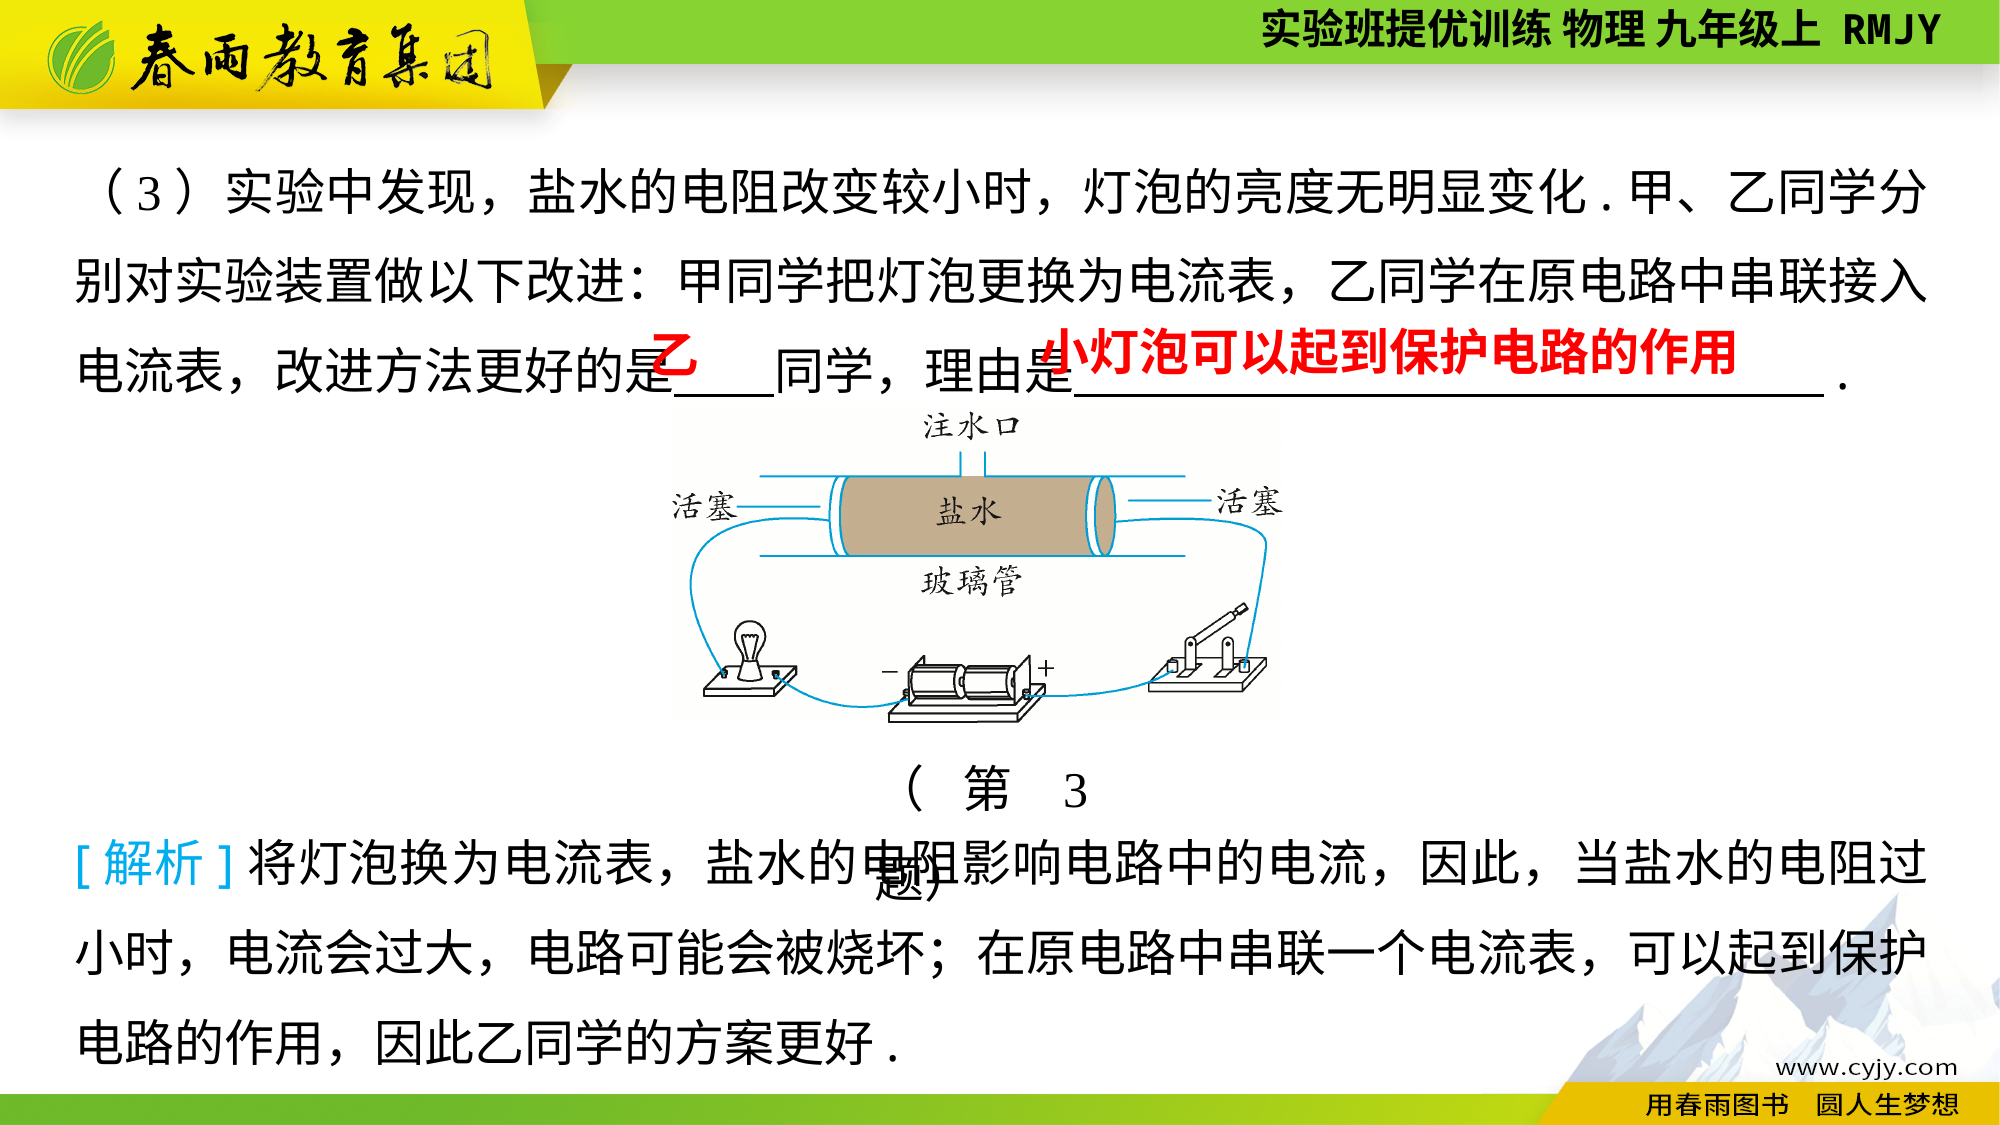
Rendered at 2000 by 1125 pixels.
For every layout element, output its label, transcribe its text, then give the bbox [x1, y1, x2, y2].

list （3）实验中发现，盐水的电阻改变较小时，灯泡的亮度无明显变化.甲、乙同学分别对实验装置做以下改进：甲同学把灯泡更换为电流表，乙同学在原电路中串联接入电流表，改进方法更好的是 同学，理由是 . [59, 122, 1944, 399]
text_box （第3题） [860, 732, 1115, 793]
text_box 小灯泡可以起到保护电路的作用 [1024, 312, 1755, 388]
text_box [解析]将灯泡换为电流表，盐水的电阻影响电路中的电流，因此，当盐水的电阻过小时，电流会过大，电路可能会被烧坏；在原电路中串联一个电流表，可以起到保护电路的作用，因此乙同学的方案更好. [59, 793, 1944, 1079]
picture [0, 0, 2000, 1125]
text_box 乙 [635, 316, 715, 392]
